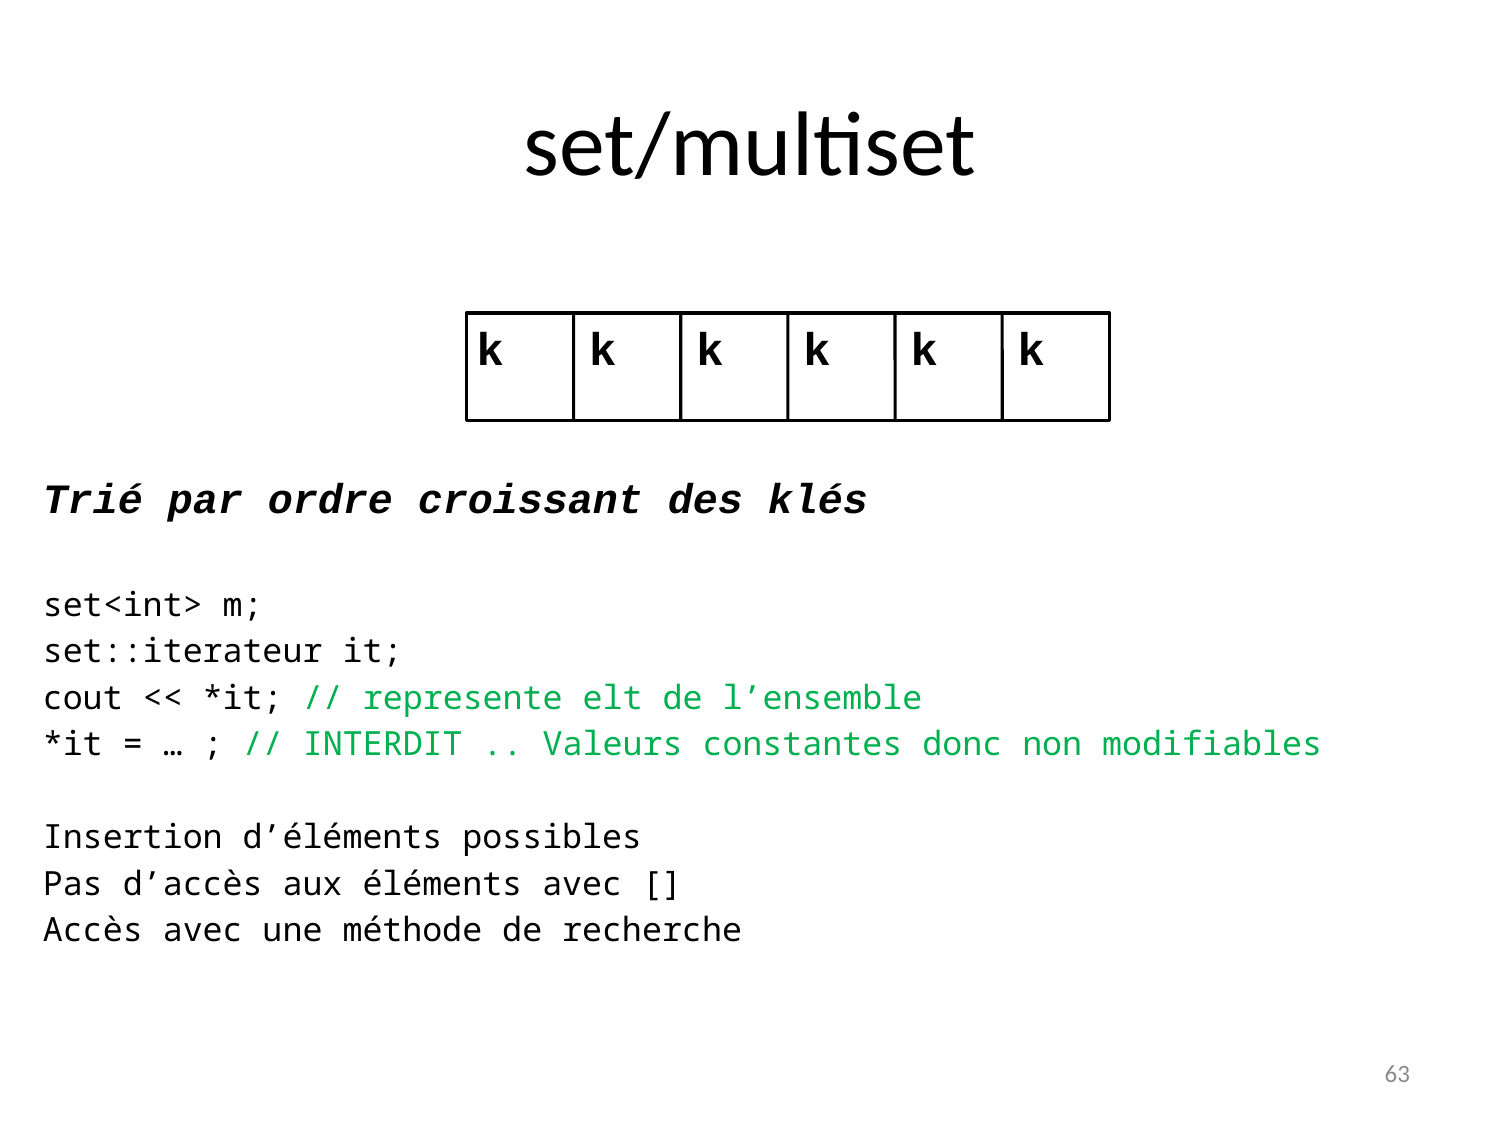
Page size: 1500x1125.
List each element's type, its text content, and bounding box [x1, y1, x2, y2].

title set/multiset [75, 45, 1425, 233]
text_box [466, 312, 1110, 421]
list Trié par ordre croissant des klés set<int> m; set::iterateur it; cout << *it; // represente elt de l’ensemble *it = … ; // INTERDIT .. Valeurs constantes donc non modifiables Insertion d’éléments possibles Pas d’accès aux éléments avec [] Accès avec une méthode de recherche [27, 236, 1469, 1087]
slide_number 63 [1074, 1042, 1425, 1103]
